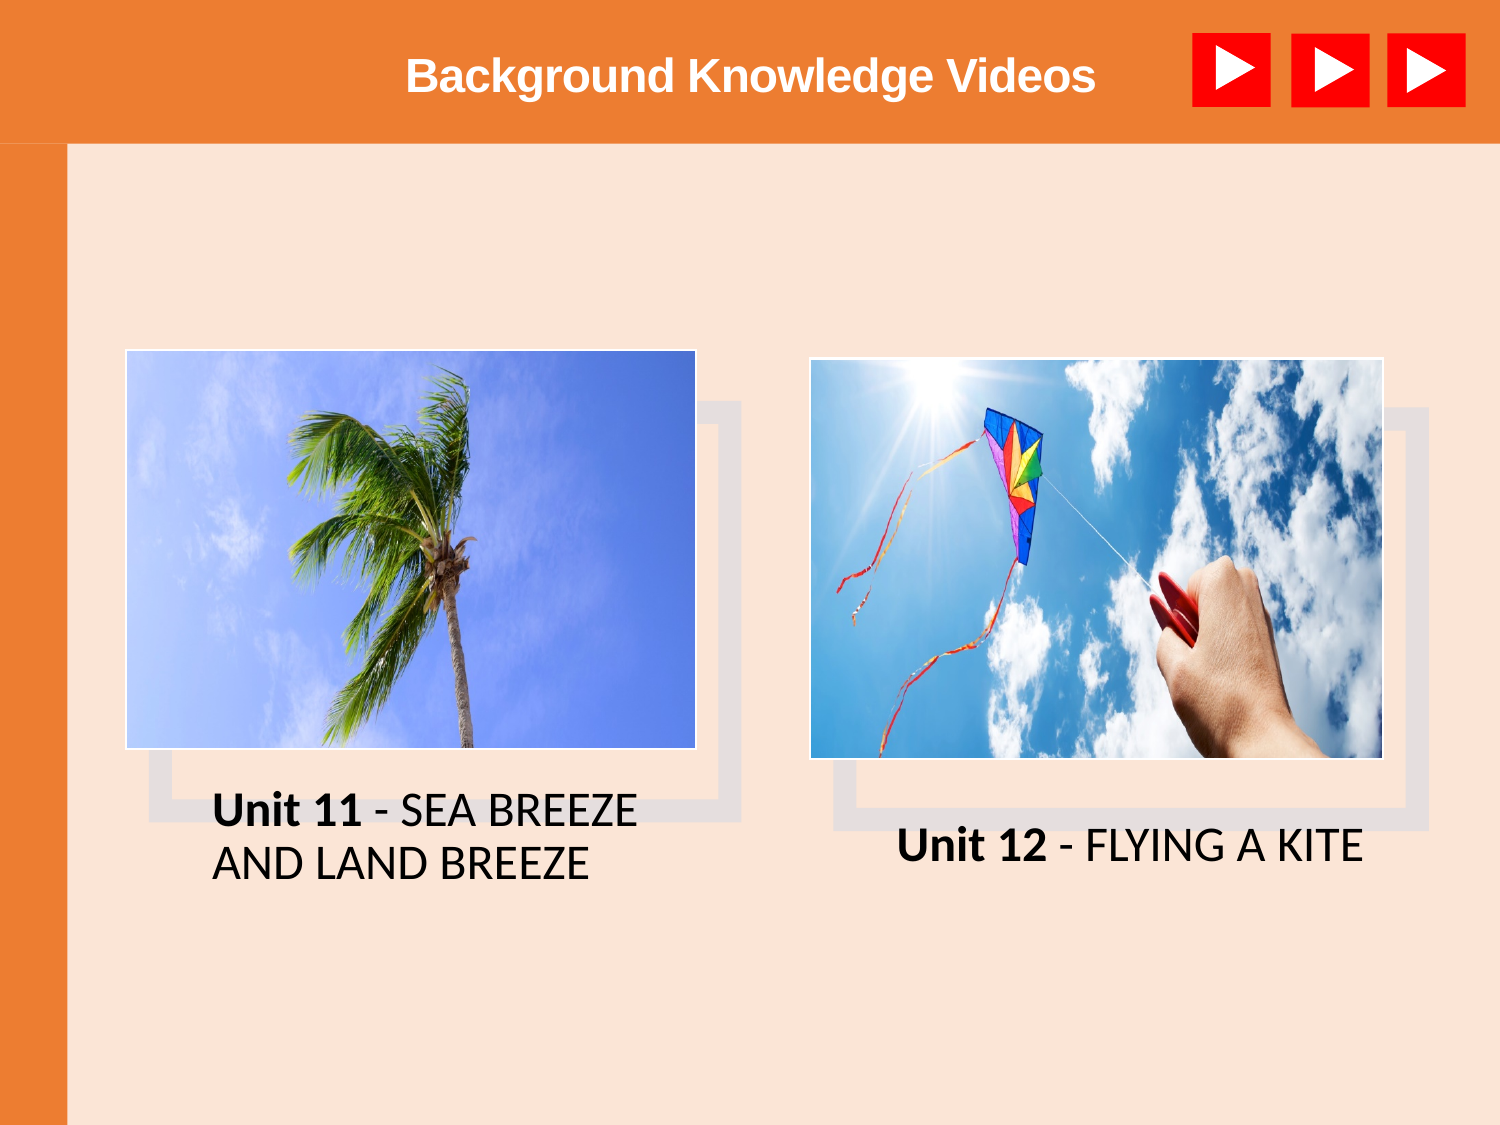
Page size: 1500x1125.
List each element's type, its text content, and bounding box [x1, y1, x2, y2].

text_box [0, 143, 68, 1125]
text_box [1192, 33, 1466, 108]
text_box Background Knowledge Videos [390, 37, 1124, 109]
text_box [809, 109, 1500, 1079]
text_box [125, 103, 1084, 1069]
text_box [0, 0, 1500, 145]
